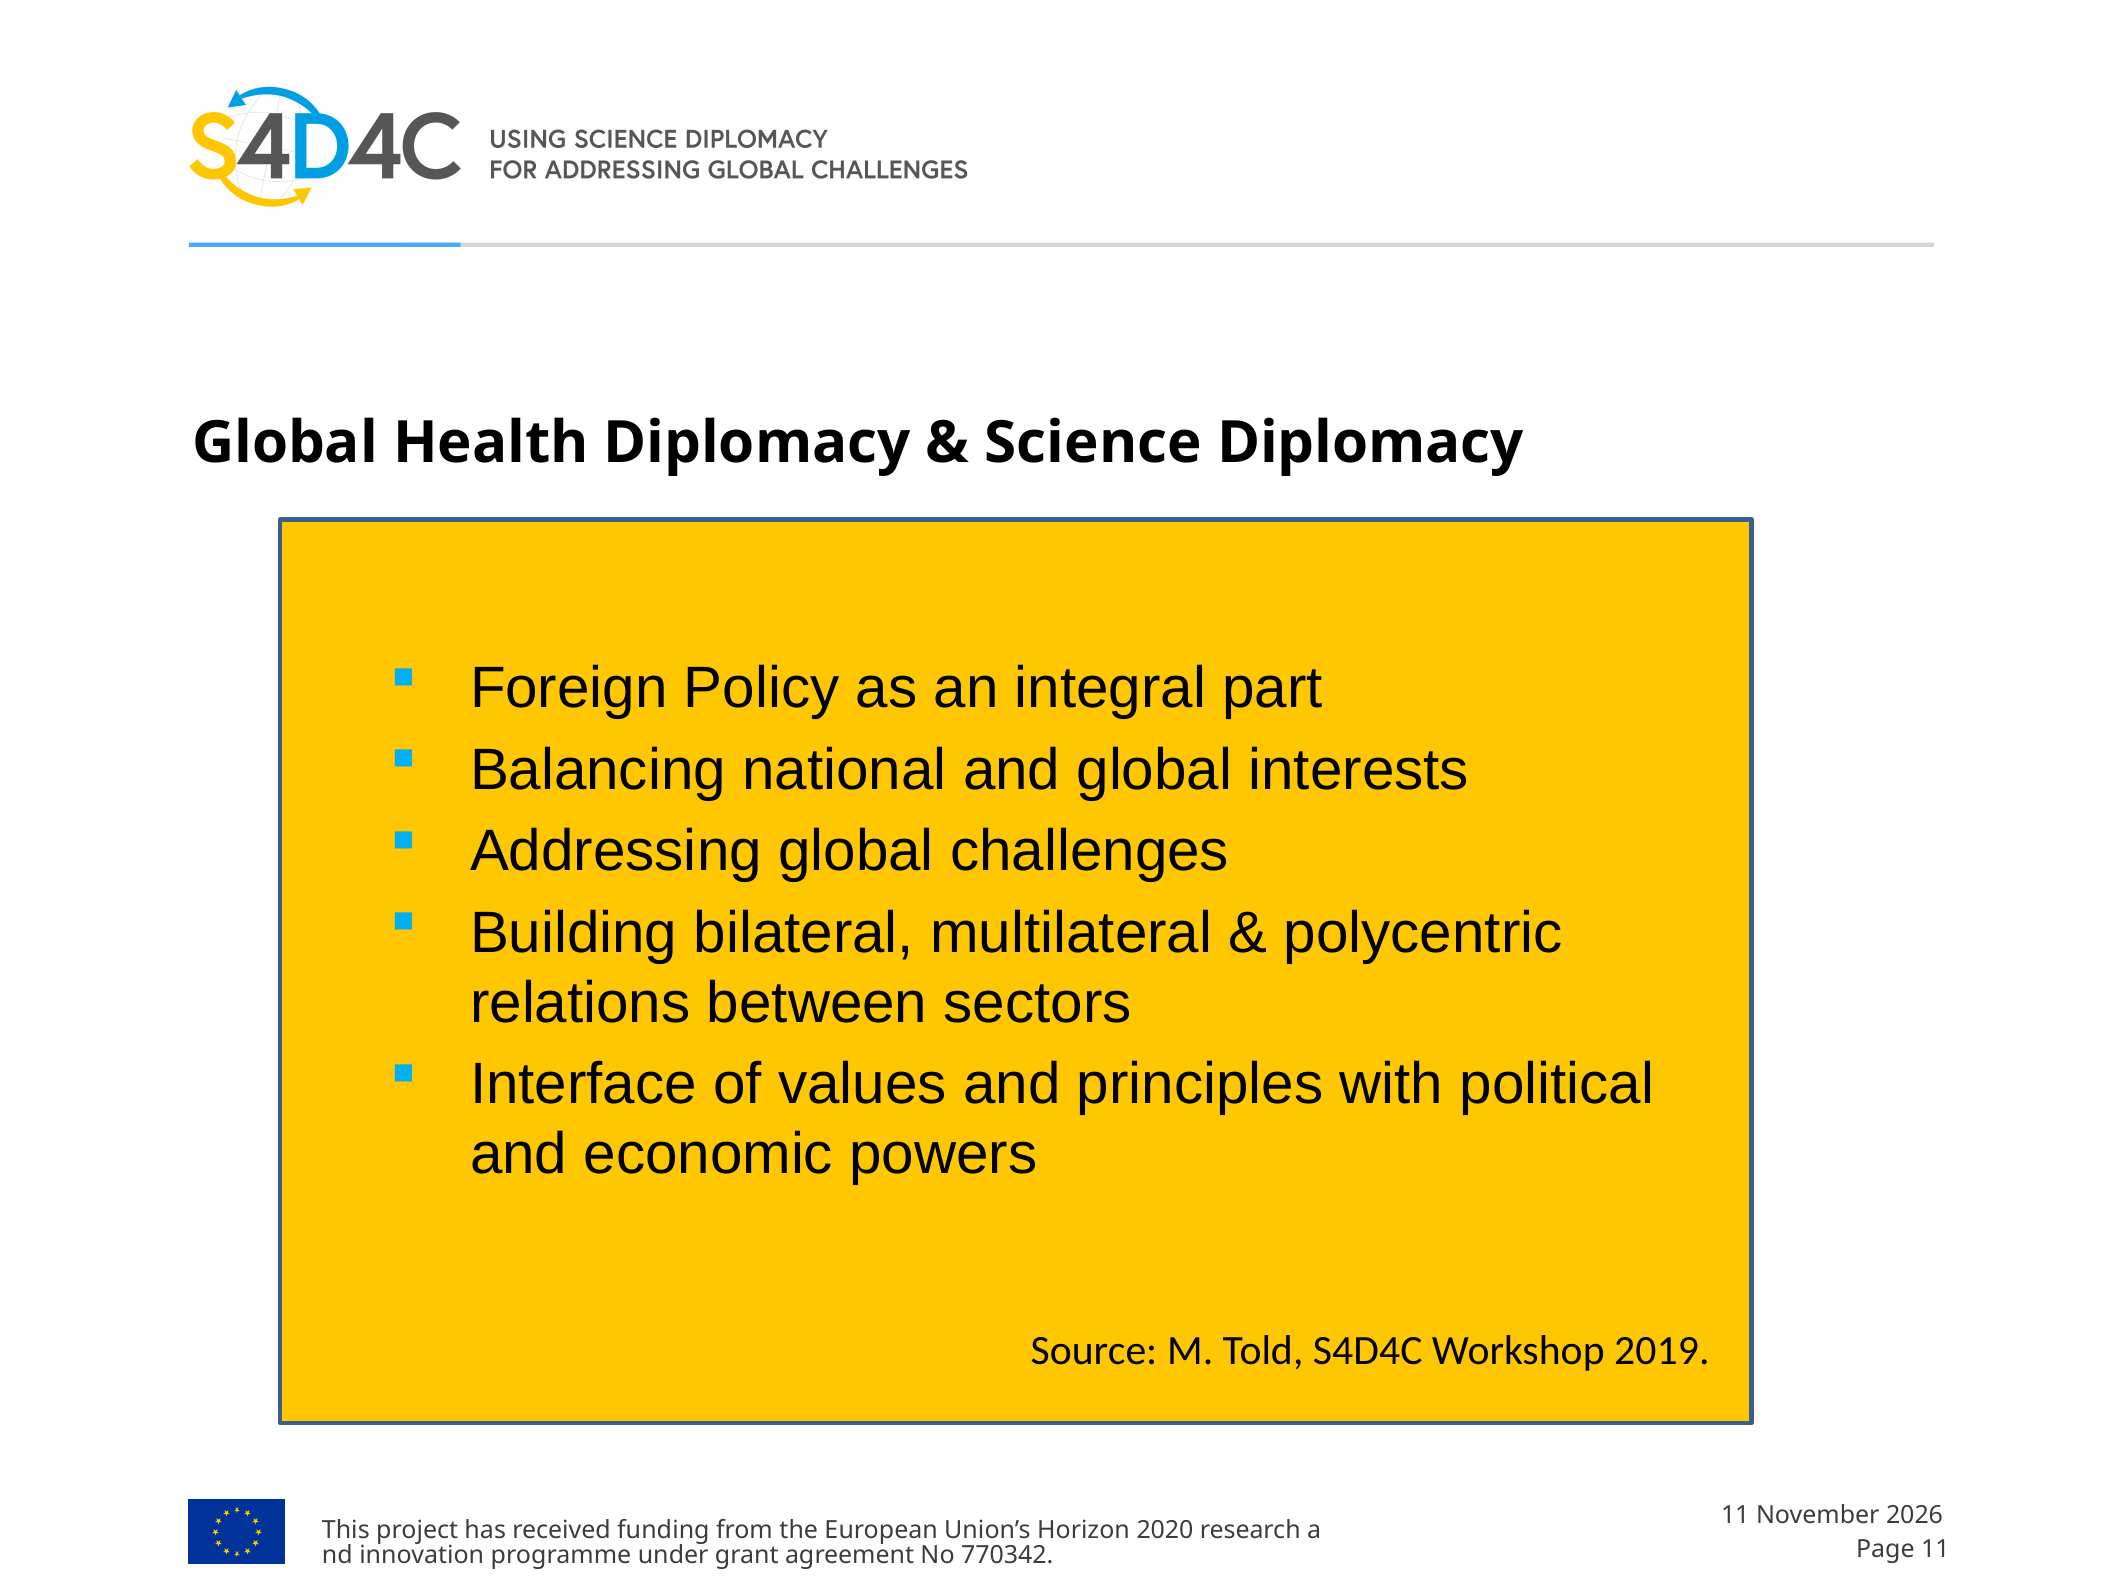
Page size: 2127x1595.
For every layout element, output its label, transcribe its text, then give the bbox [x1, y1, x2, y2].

picture [188, 1499, 285, 1564]
footer This project has received funding from the European Union’s Horizon 2020 research and innovation programme under grant agreement No 770342. [300, 1491, 1348, 1571]
list Global Health Diplomacy & Science Diplomacy [177, 312, 1855, 1306]
text_box [278, 1306, 1754, 1425]
text_box Source: M. Told, S4D4C Workshop 2019. [1015, 1315, 1862, 1380]
picture [161, 57, 997, 235]
text_box Foreign Policy as an integral part Balancing national and global interests Addressing global challenges Building bilateral, multilateral & polycentric relations between sectors Interface of values and principles with political and economic powers [375, 641, 1680, 1316]
